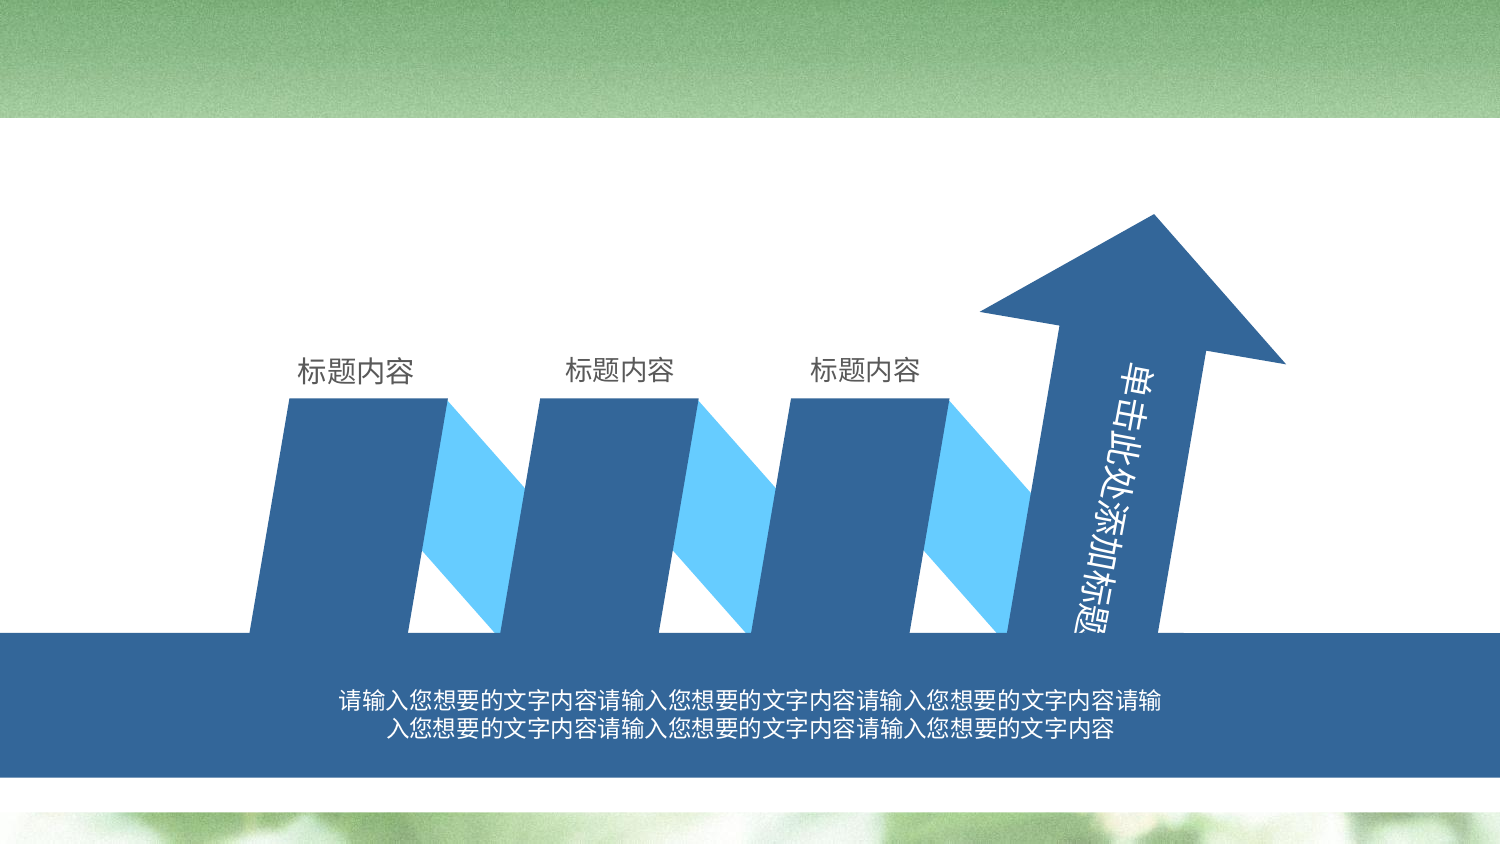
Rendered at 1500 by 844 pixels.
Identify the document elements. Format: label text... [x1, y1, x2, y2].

text_box 单击此处添加标题 [1045, 340, 1173, 632]
text_box 标题内容 [282, 345, 430, 396]
text_box 请输入您想要的文字内容请输入您想要的文字内容请输入您想要的文字内容请输入您想要的文字内容请输入您想要的文字内容请输入您想要的文字内容 [316, 678, 1184, 751]
text_box [673, 401, 775, 632]
text_box [500, 398, 699, 632]
text_box [249, 398, 448, 632]
text_box [422, 401, 524, 632]
text_box [924, 401, 1030, 632]
picture [0, 0, 1500, 118]
text_box 标题内容 [795, 345, 936, 394]
picture [0, 813, 1500, 844]
text_box 标题内容 [550, 345, 691, 394]
text_box [979, 214, 1287, 632]
text_box [0, 632, 1500, 778]
text_box [751, 398, 950, 632]
